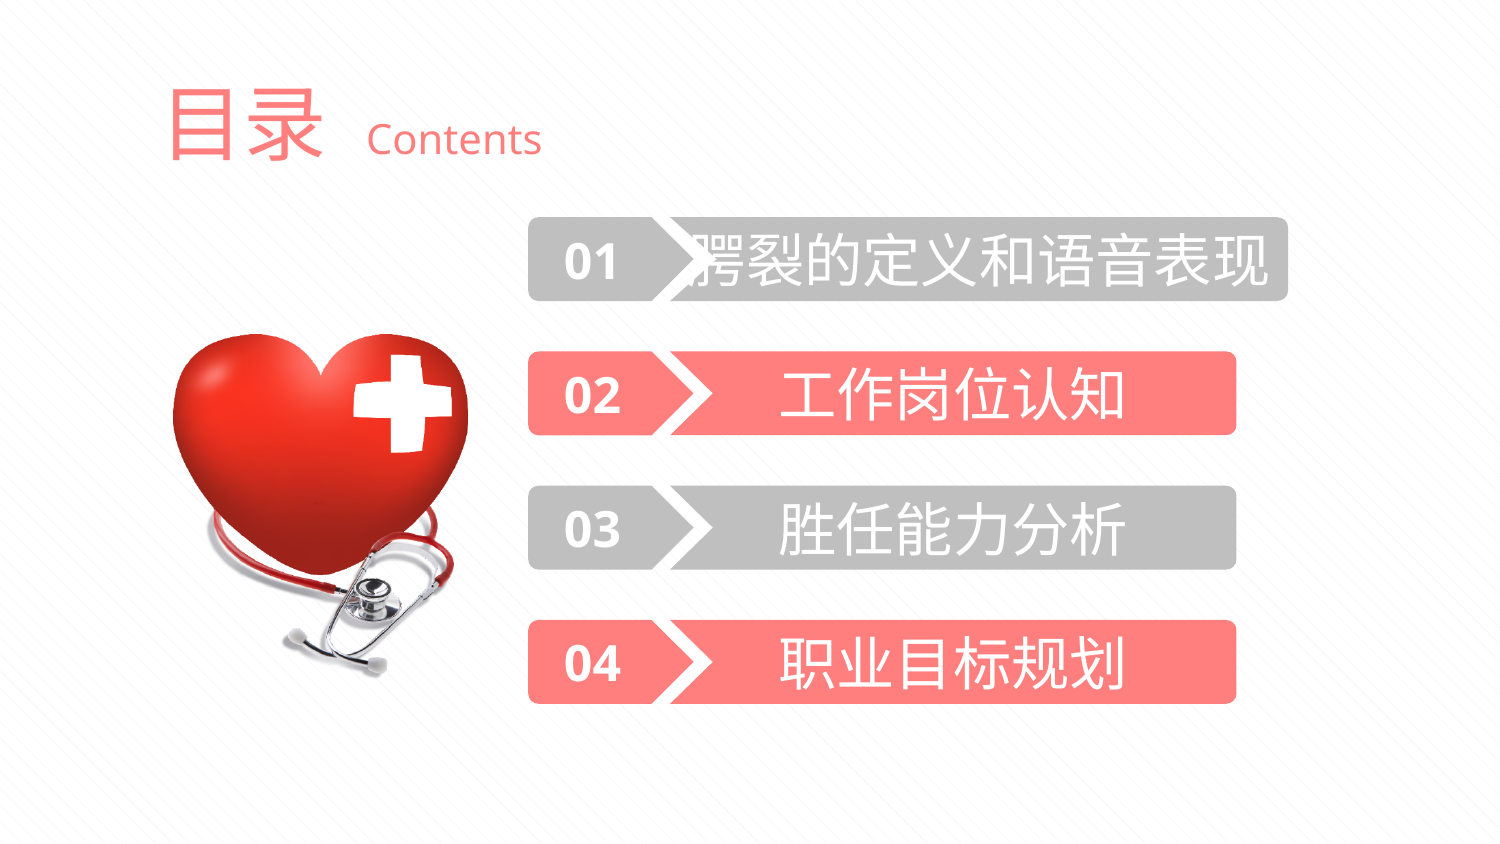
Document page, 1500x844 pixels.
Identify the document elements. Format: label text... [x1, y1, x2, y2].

text_box 腭裂的定义和语音表现 [667, 216, 1290, 303]
text_box 03 [527, 484, 696, 571]
text_box 02 [527, 350, 696, 437]
text_box 01 [527, 216, 696, 303]
text_box 职业目标规划 [667, 618, 1238, 705]
text_box 胜任能力分析 [667, 484, 1238, 571]
text_box 工作岗位认知 [667, 350, 1238, 437]
text_box 04 [527, 618, 696, 705]
picture [173, 334, 468, 680]
text_box 目录 Contents [145, 63, 661, 179]
